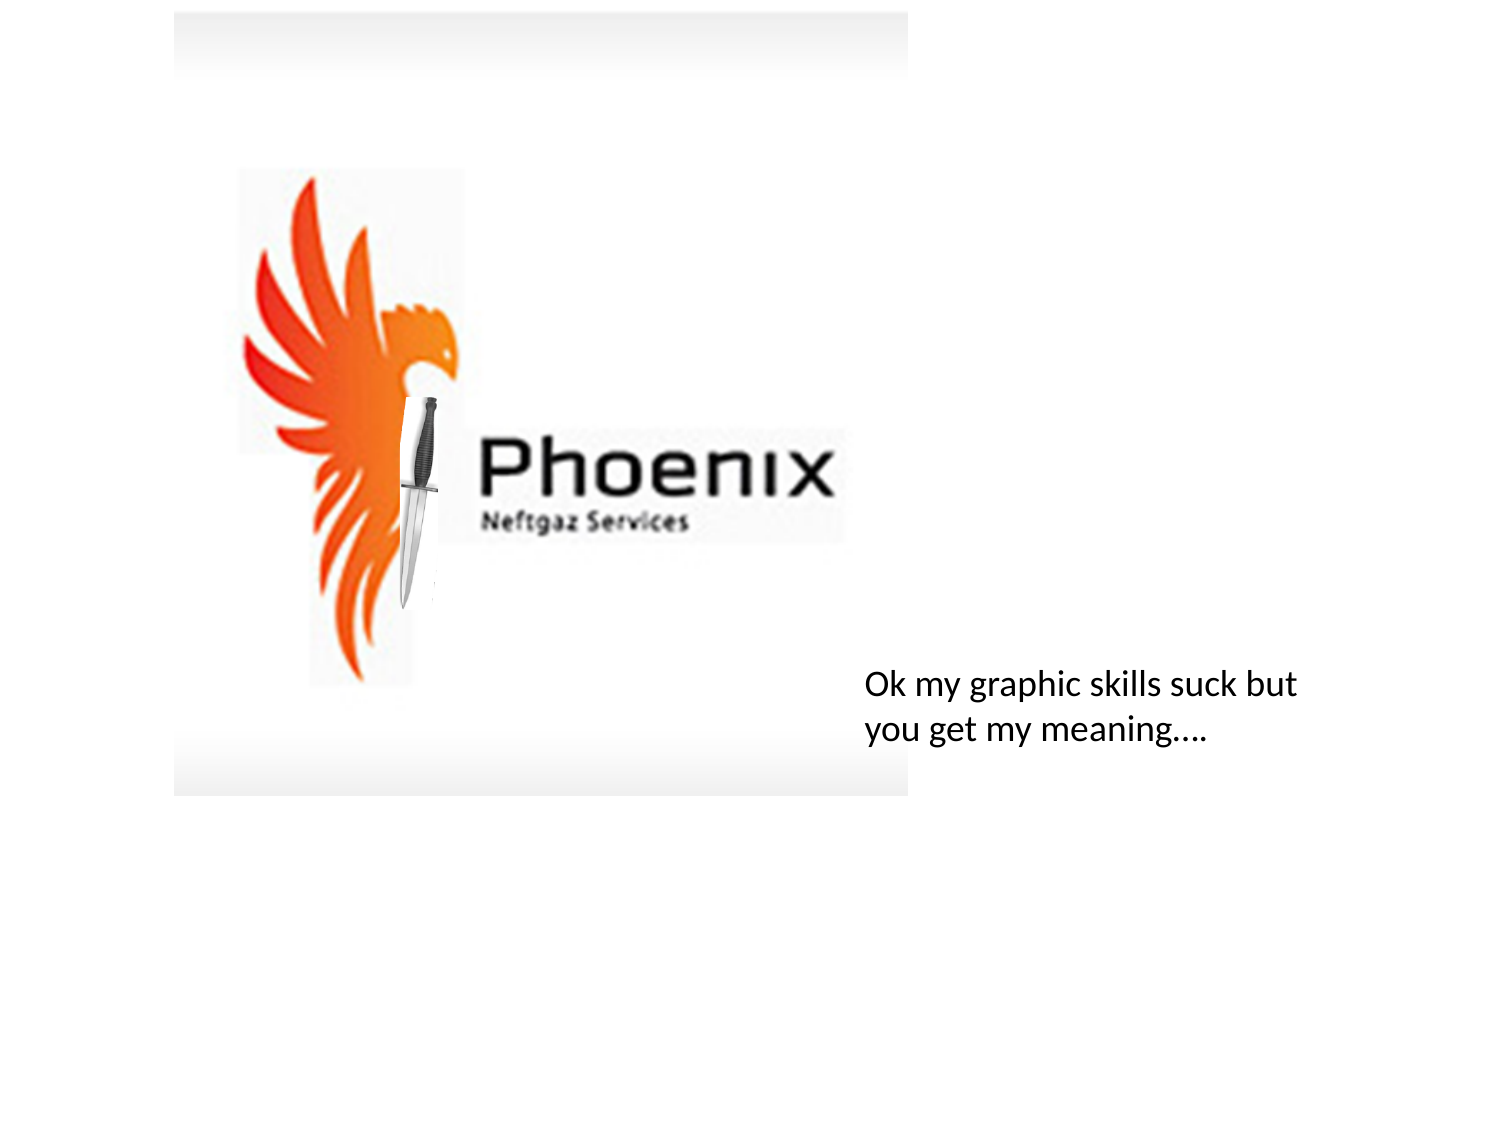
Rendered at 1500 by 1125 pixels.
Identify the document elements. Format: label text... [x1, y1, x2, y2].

picture [174, 0, 908, 796]
text_box Ok my graphic skills suck but you get my meaning…. [910, 651, 1363, 802]
